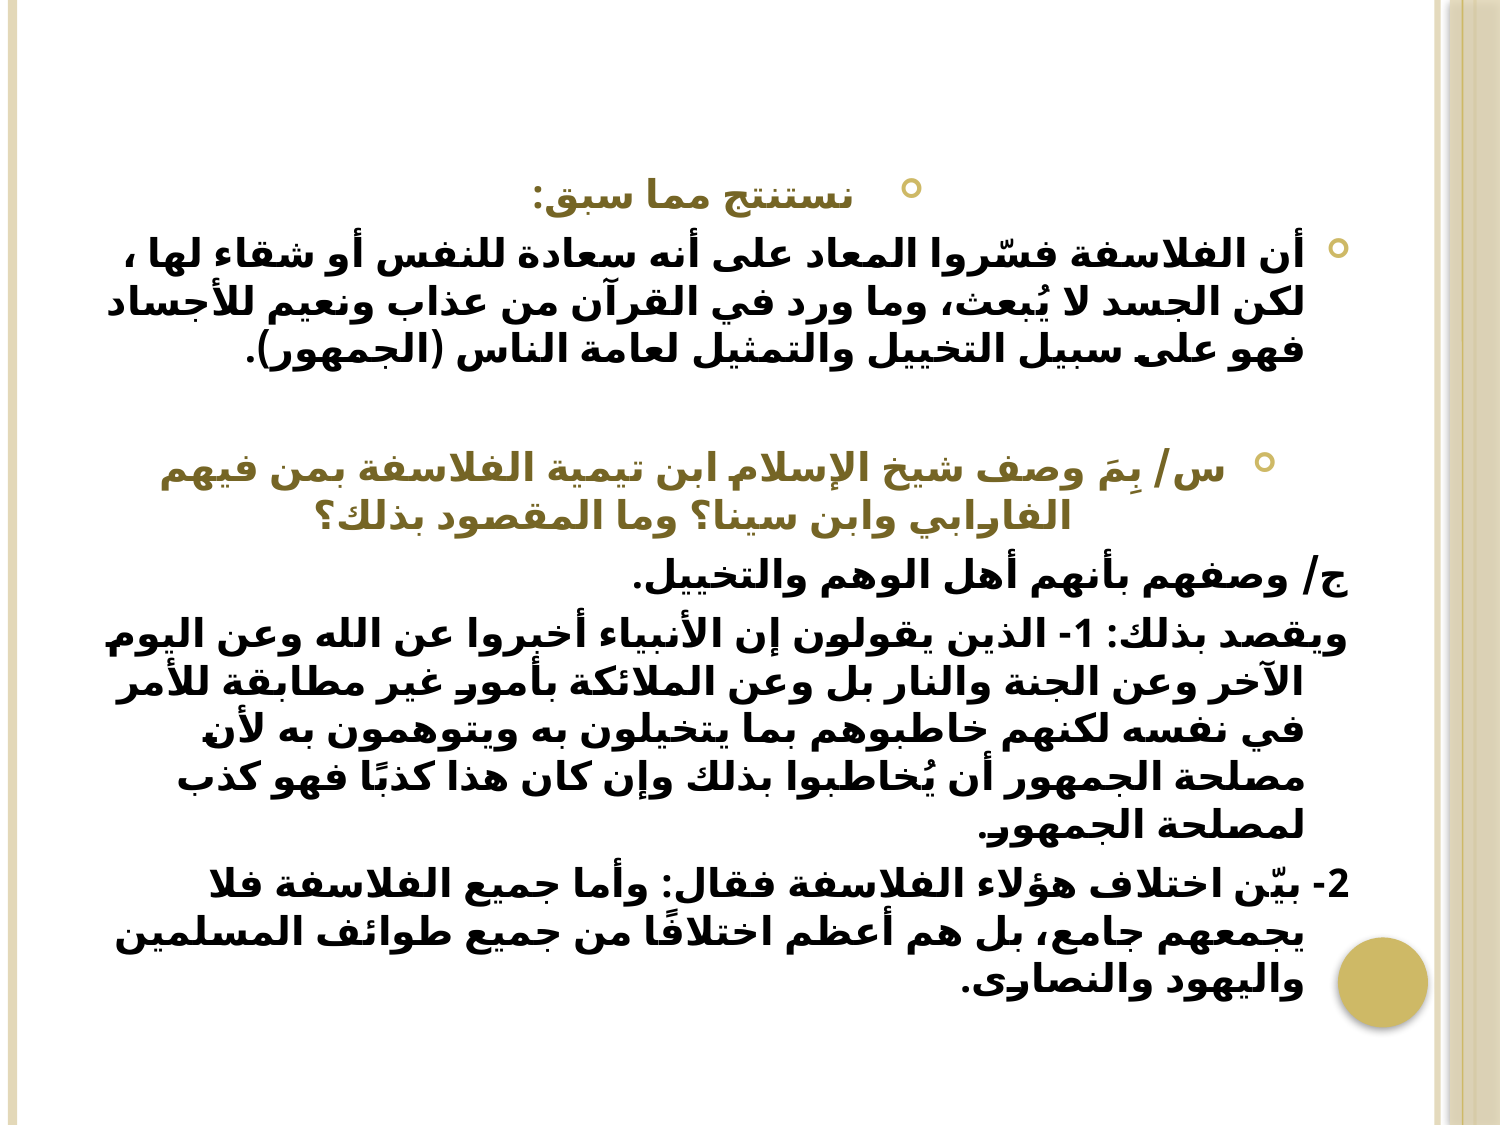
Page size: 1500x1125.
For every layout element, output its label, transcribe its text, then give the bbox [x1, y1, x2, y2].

list نستنتج مما سبق: أن الفلاسفة فسّروا المعاد على أنه سعادة للنفس أو شقاء لها ، لكن الجسد لا يُبعث، وما ورد في القرآن من عذاب ونعيم للأجساد فهو على سبيل التخييل والتمثيل لعامة الناس (الجمهور). س/ بِمَ وصف شيخ الإسلام ابن تيمية الفلاسفة بمن فيهم الفارابي وابن سينا؟ وما المقصود بذلك؟ ج/ وصفهم بأنهم أهل الوهم والتخييل. ويقصد بذلك: 1- الذين يقولون إن الأنبياء أخبروا عن الله وعن اليوم الآخر وعن الجنة والنار بل وعن الملائكة بأمور غير مطابقة للأمر في نفسه لكنهم خاطبوهم بما يتخيلون به ويتوهمون به لأن مصلحة الجمهور أن يُخاطبوا بذلك وإن كان هذا كذبًا فهو كذب لمصلحة الجمهور. 2- بيّن اختلاف هؤلاء الفلاسفة فقال: وأما جميع الفلاسفة فلا يجمعهم جامع، بل هم أعظم اختلافًا من جميع طوائف المسلمين واليهود والنصارى. [64, 101, 1365, 1012]
